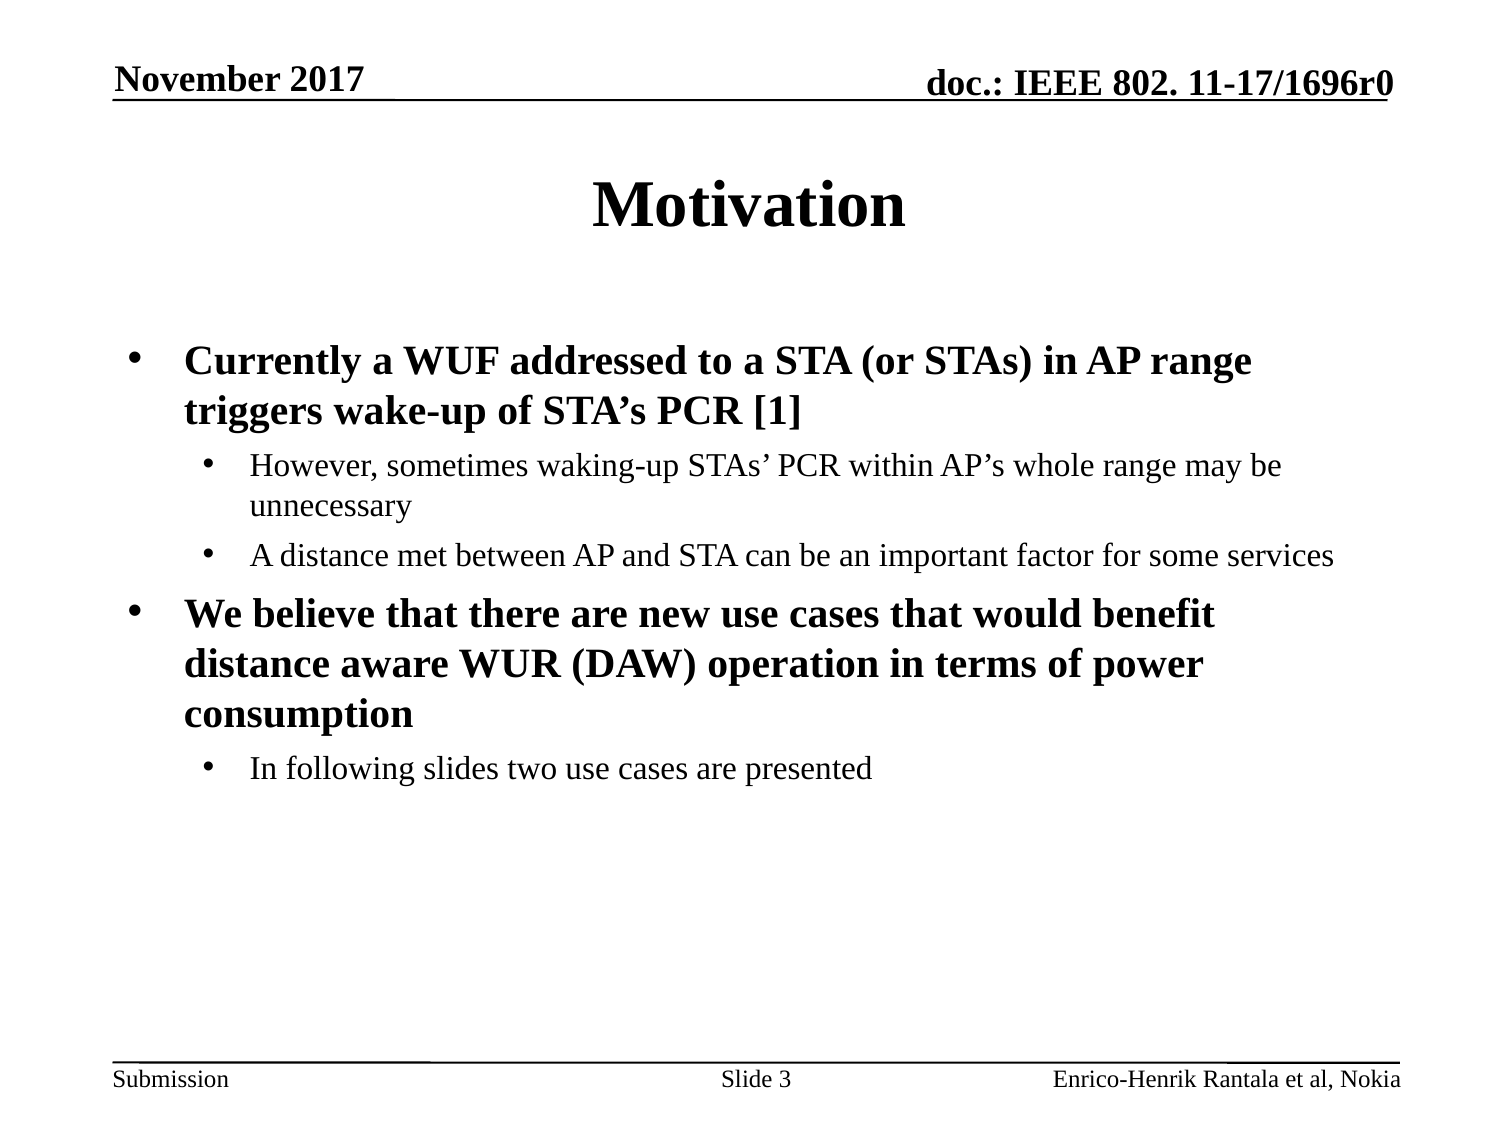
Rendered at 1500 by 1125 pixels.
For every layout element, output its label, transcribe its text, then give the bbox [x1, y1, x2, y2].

title Motivation [112, 112, 1388, 288]
footer Enrico-Henrik Rantala et al, Nokia [878, 1061, 1402, 1093]
list Currently a WUF addressed to a STA (or STAs) in AP range triggers wake-up of STA’s PCR [1] However, sometimes waking-up STAs’ PCR within AP’s whole range may be unnecessary A distance met between AP and STA can be an important factor for some services We believe that there are new use cases that would benefit distance aware WUR (DAW) operation in terms of power consumption In following slides two use cases are presented [112, 324, 1388, 1000]
slide_number Slide 3 [712, 1061, 800, 1123]
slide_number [114, 54, 423, 100]
